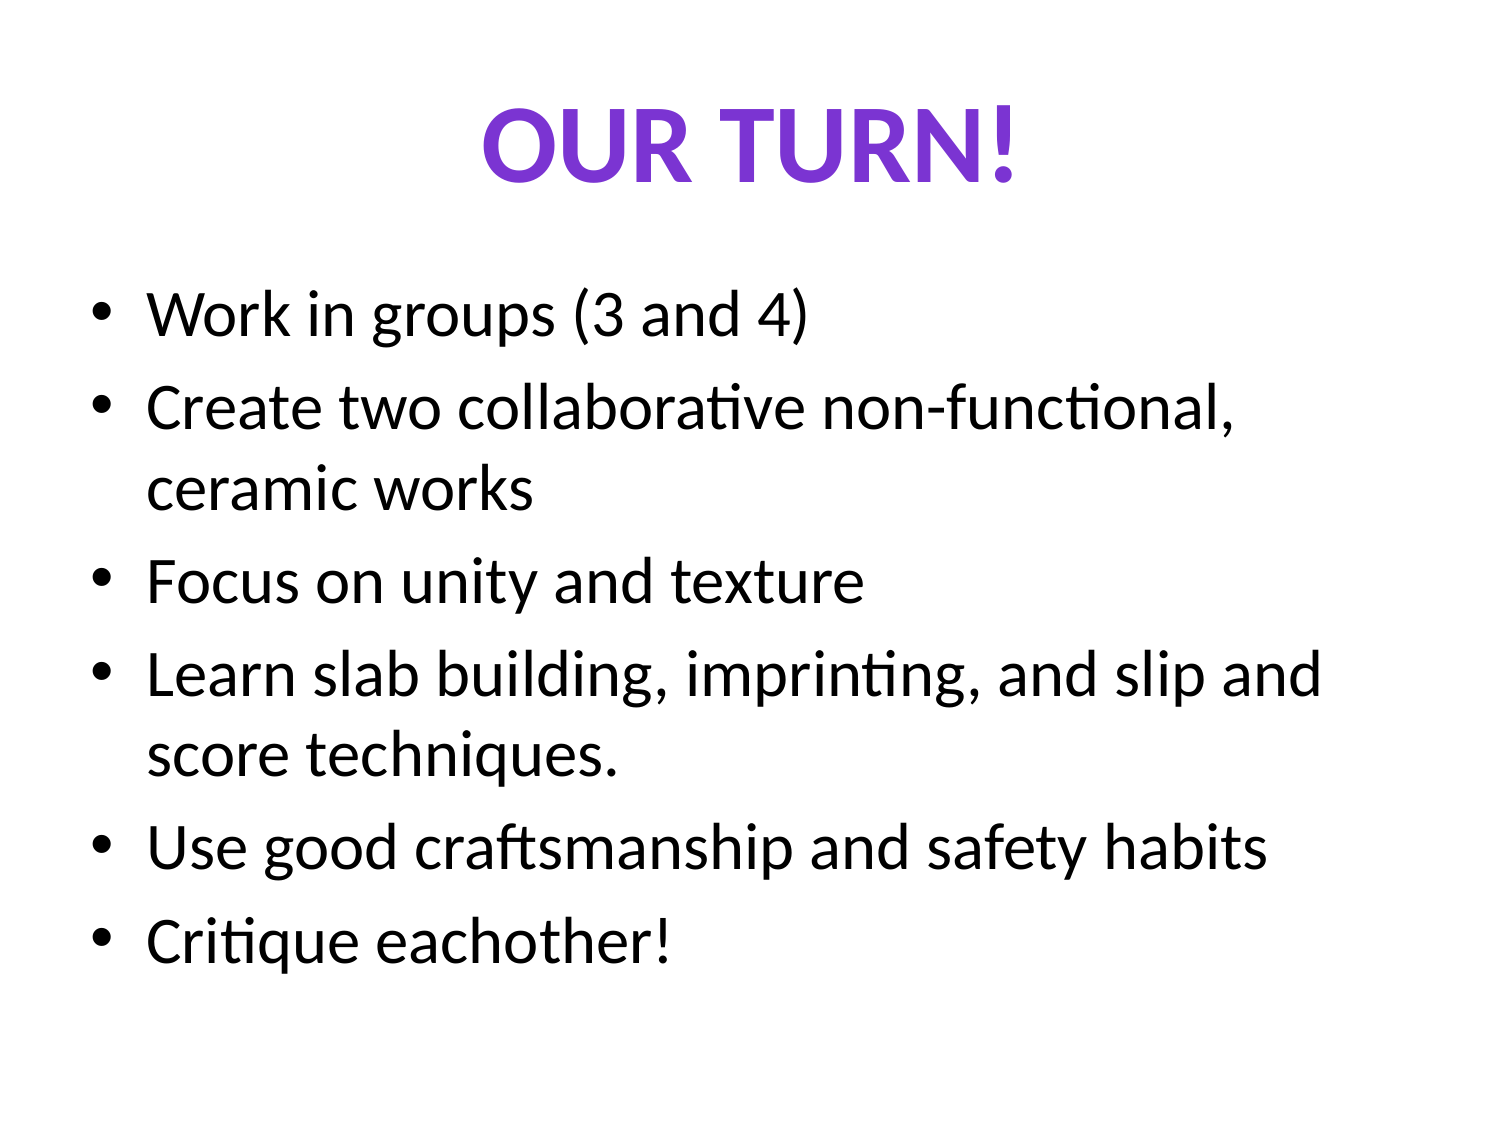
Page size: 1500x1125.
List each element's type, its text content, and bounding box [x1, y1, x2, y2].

text_box Our turn! [465, 62, 1038, 213]
list Work in groups (3 and 4) Create two collaborative non-functional, ceramic works Focus on unity and texture Learn slab building, imprinting, and slip and score techniques. Use good craftsmanship and safety habits Critique eachother! [75, 262, 1425, 1005]
